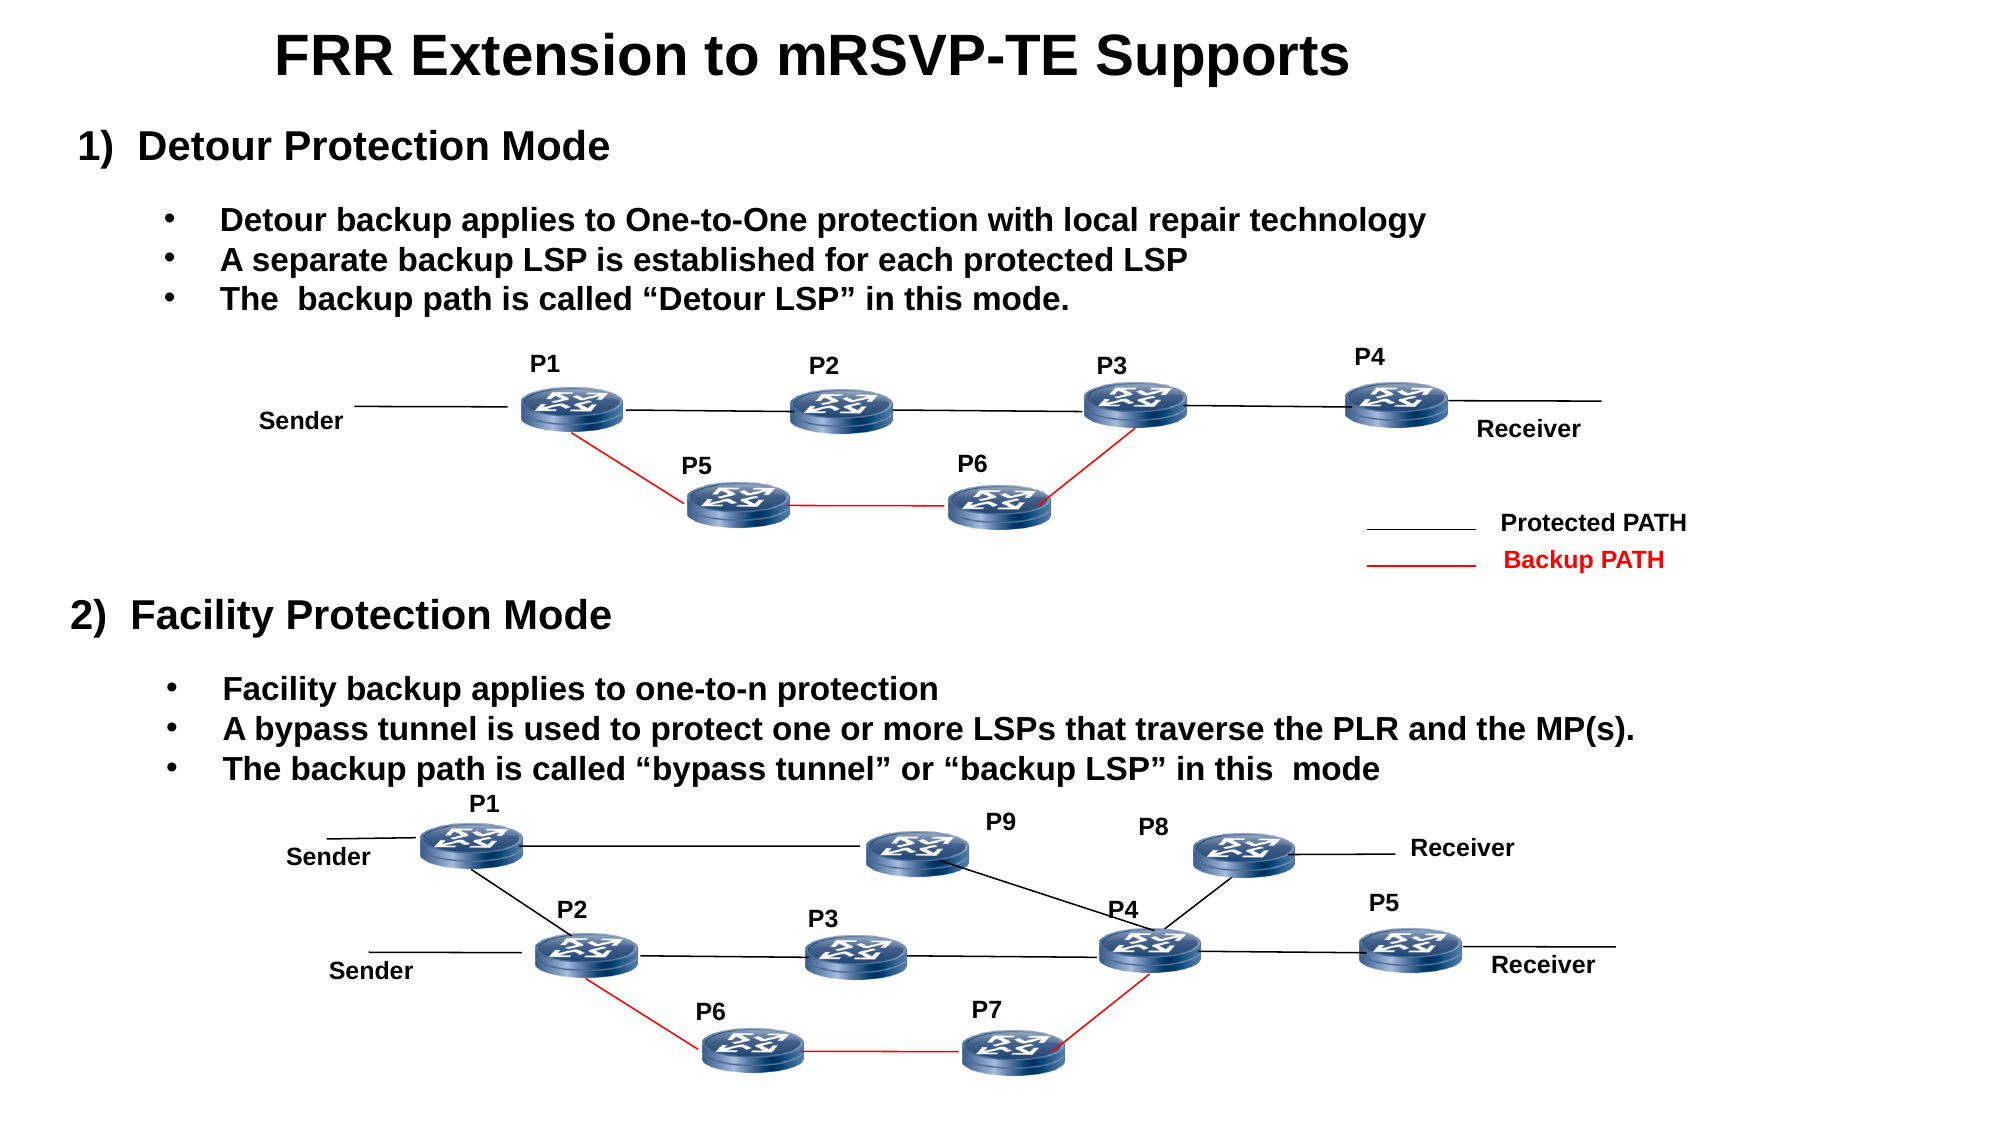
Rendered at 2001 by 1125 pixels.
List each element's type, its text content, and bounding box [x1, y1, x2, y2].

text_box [243, 332, 1862, 582]
text_box 2) Facility Protection Mode [55, 565, 1563, 660]
text_box Detour backup applies to One-to-One protection with local repair technology A separate backup LSP is established for each protected LSP The backup path is called “Detour LSP” in this mode. [0, 190, 1956, 325]
text_box 1) Detour Protection Mode [62, 96, 1570, 190]
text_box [270, 779, 1691, 1077]
text_box Facility backup applies to one-to-n protection A bypass tunnel is used to protect one or more LSPs that traverse the PLR and the MP(s). The backup path is called “bypass tunnel” or “backup LSP” in this mode [0, 659, 1958, 795]
text_box FRR Extension to mRSVP-TE Supports [259, 30, 1825, 144]
